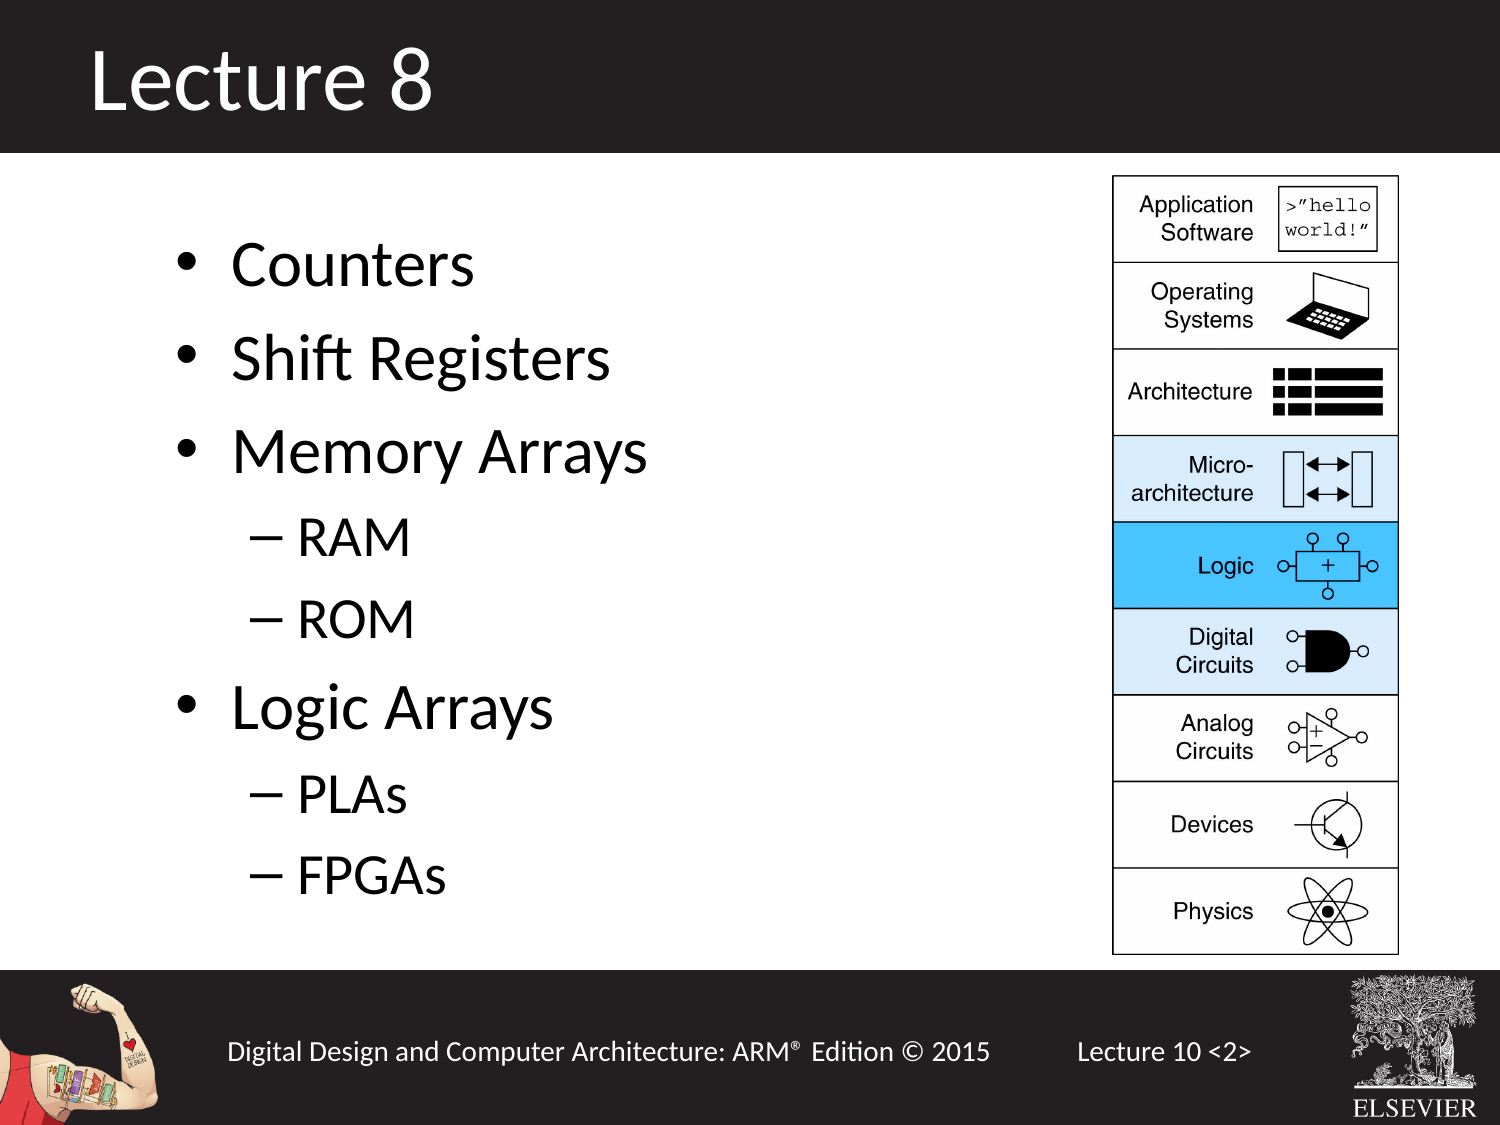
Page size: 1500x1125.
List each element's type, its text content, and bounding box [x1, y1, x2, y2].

picture [0, 979, 163, 1125]
picture [1350, 974, 1477, 1117]
text_box Lecture 8 [75, 11, 1375, 136]
text_box Counters Shift Registers Memory Arrays RAM ROM Logic Arrays PLAs FPGAs [160, 212, 1107, 955]
picture [1112, 174, 1399, 956]
